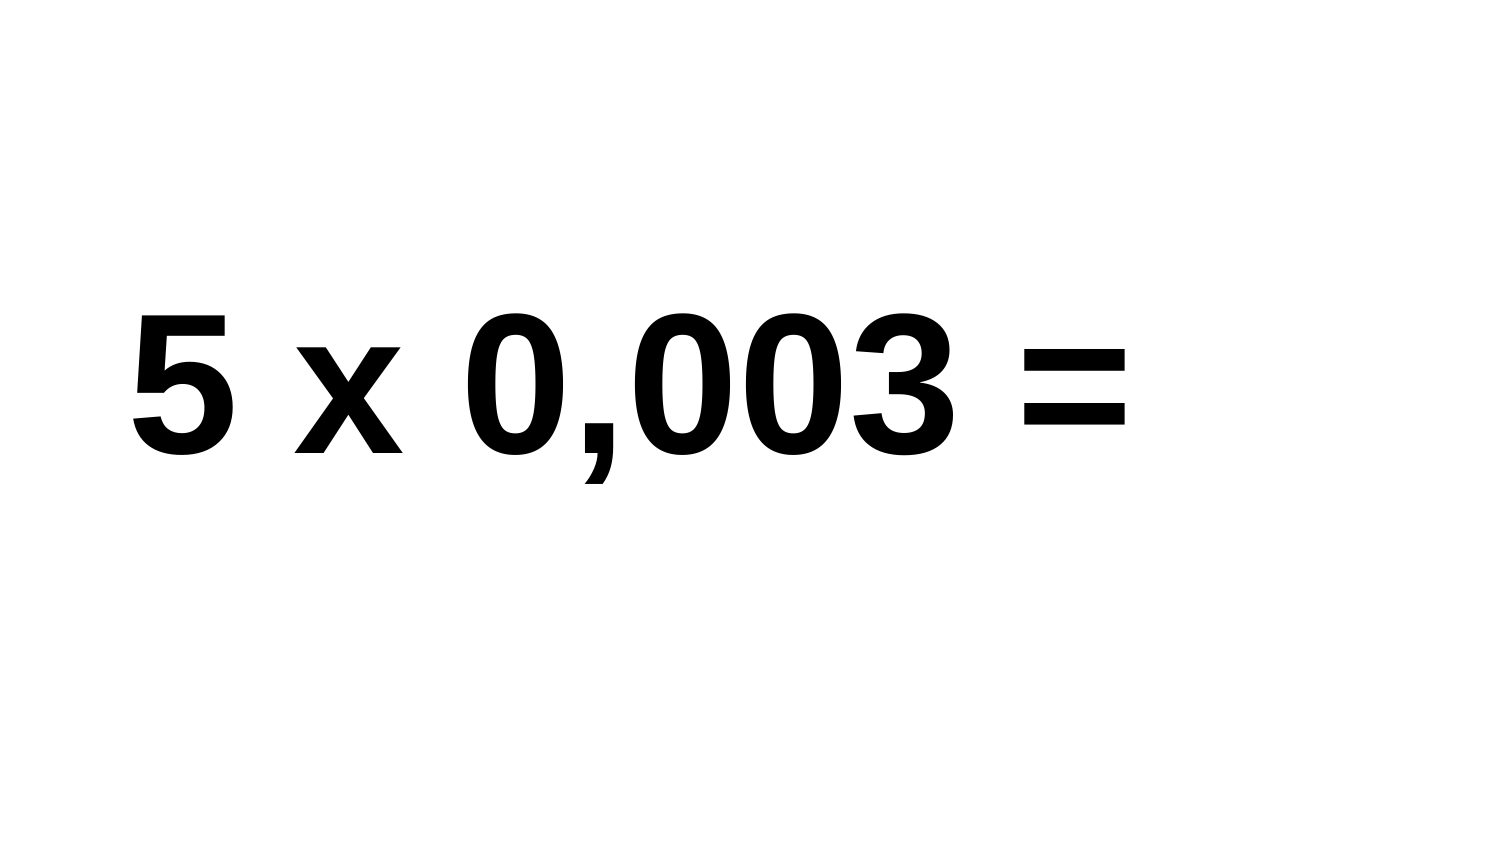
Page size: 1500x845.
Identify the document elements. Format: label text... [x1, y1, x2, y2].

text_box 5 x 0,003 = [112, 317, 1388, 509]
